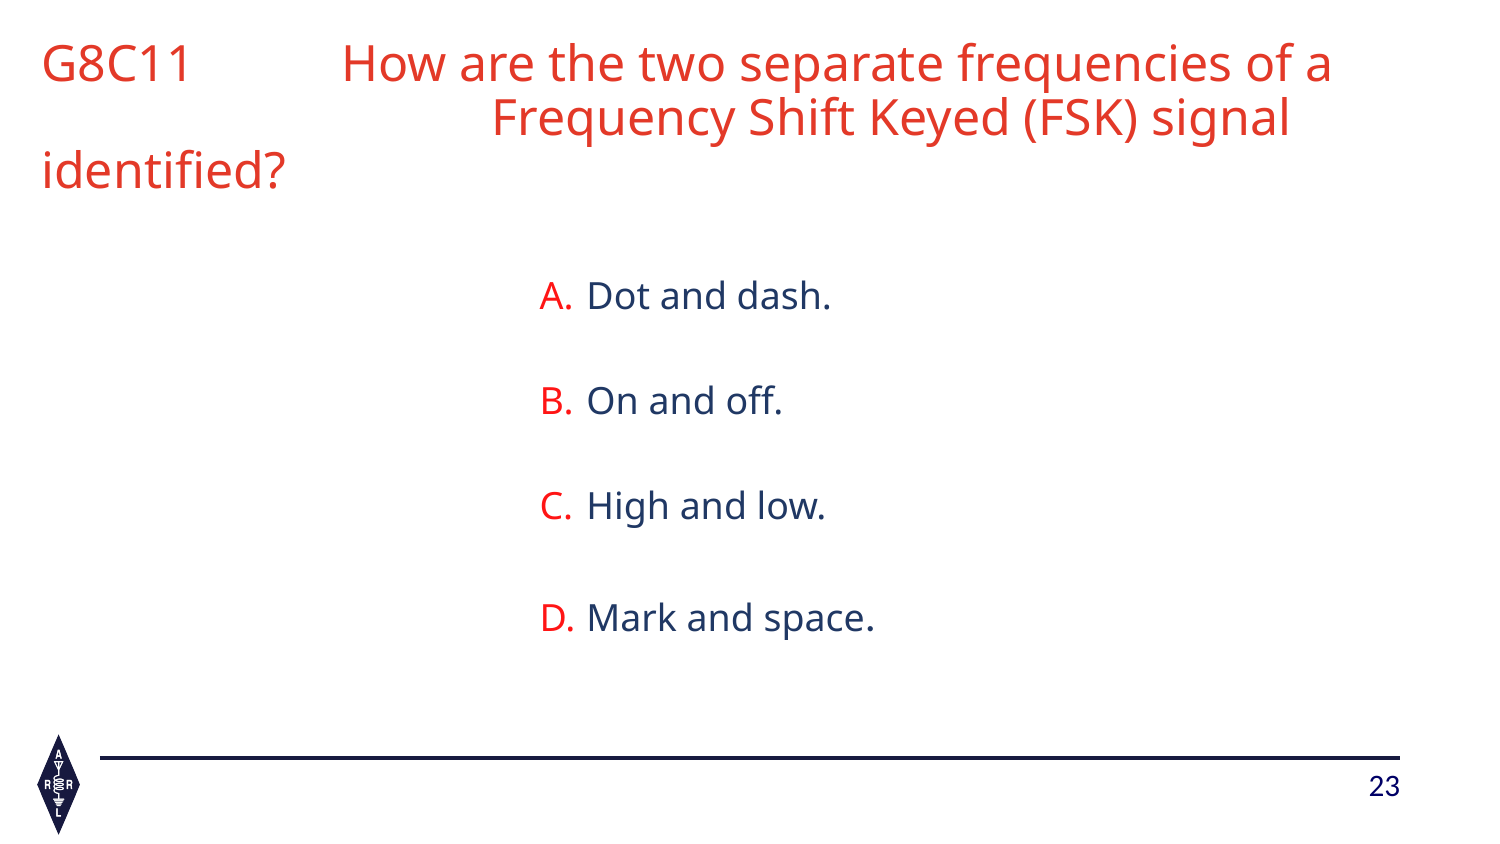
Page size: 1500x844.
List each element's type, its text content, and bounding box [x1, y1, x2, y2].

text_box Dot and dash. On and off. High and low. Mark and space. [528, 266, 948, 787]
picture [37, 734, 80, 835]
title G8C11 How are the two separate frequencies of a Frequency Shift Keyed (FSK) signal identified? [41, 32, 1435, 139]
slide_number 23 [1302, 761, 1400, 807]
list [274, 209, 1346, 844]
